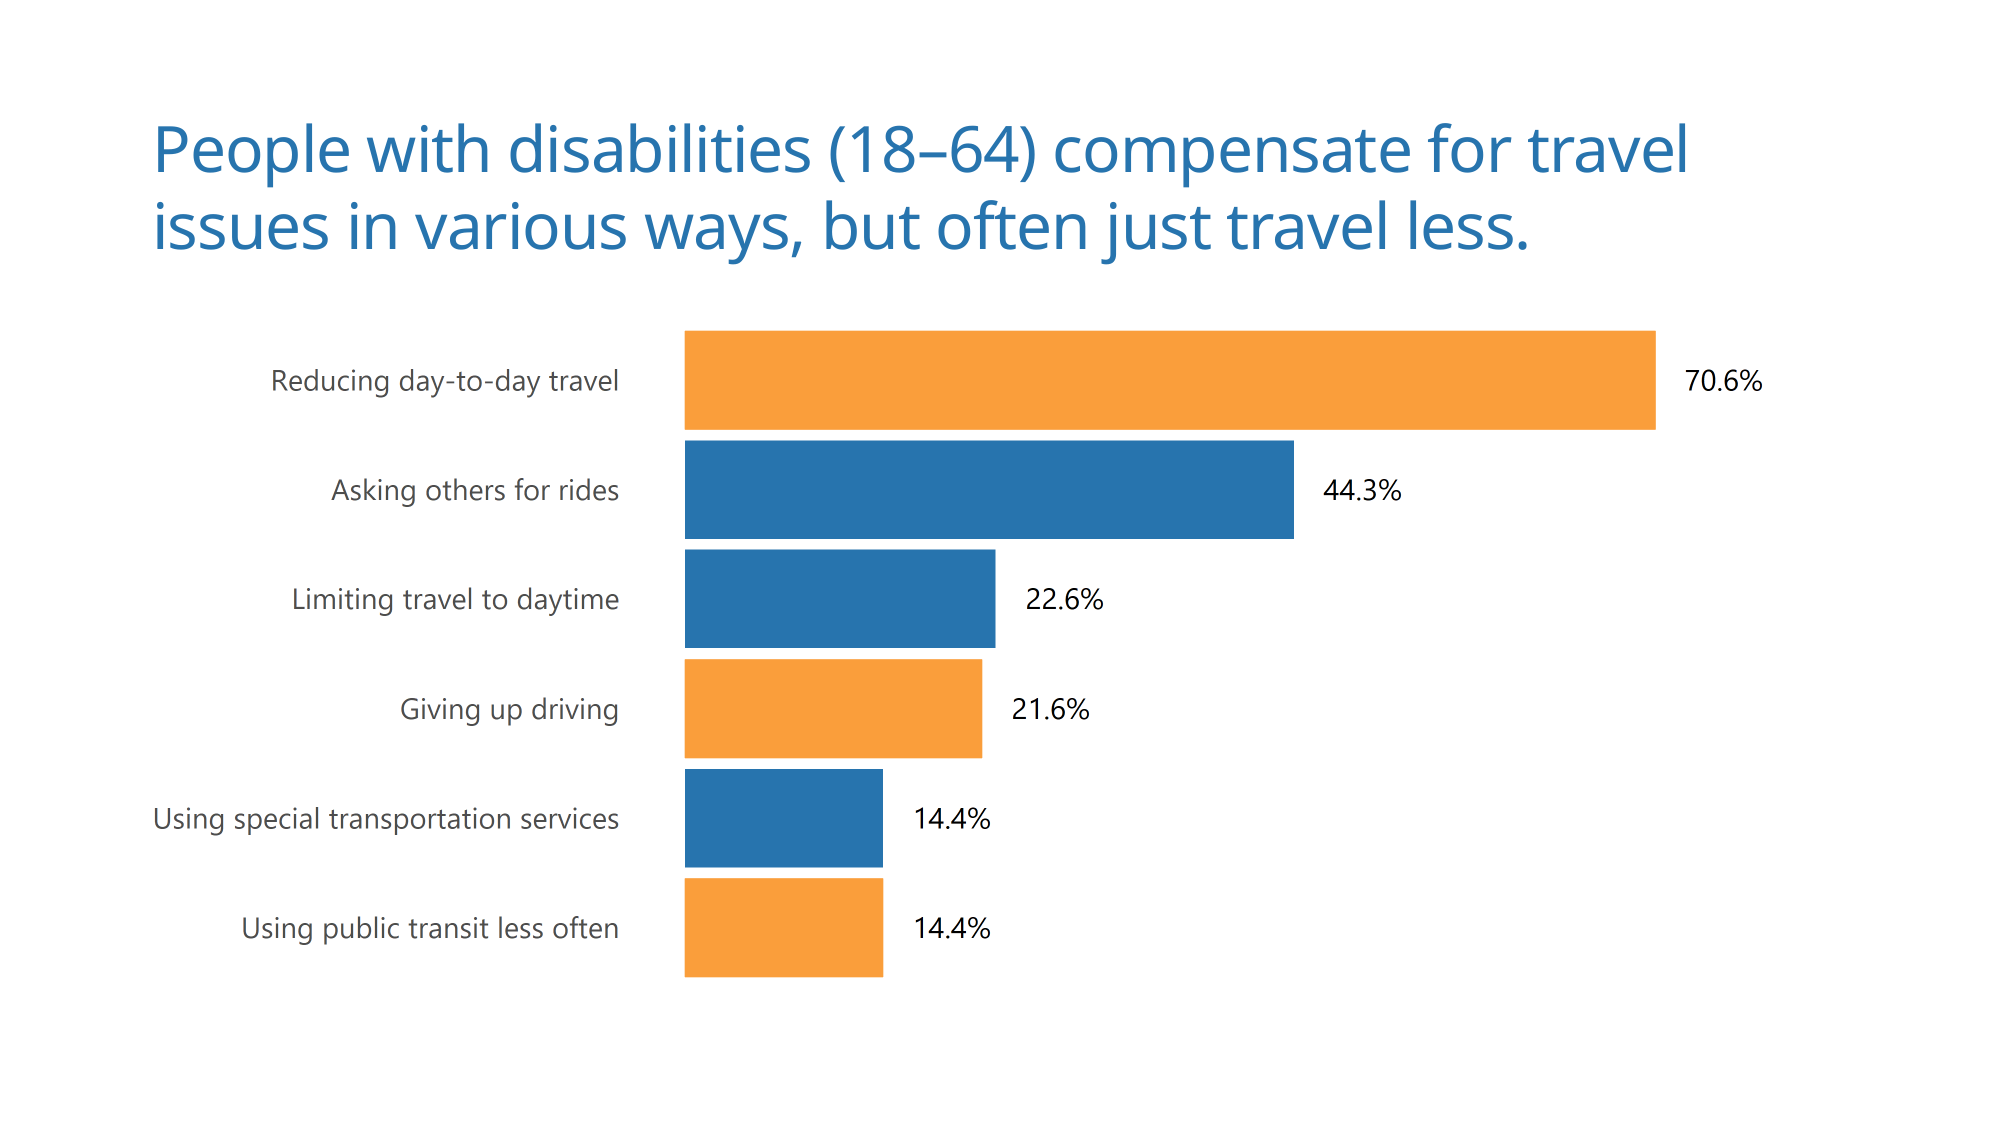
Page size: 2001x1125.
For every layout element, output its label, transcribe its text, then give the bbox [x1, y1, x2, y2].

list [137, 299, 1863, 1014]
title People with disabilities (18–64) compensate for travel issues in various ways, but often just travel less. [137, 100, 1863, 271]
